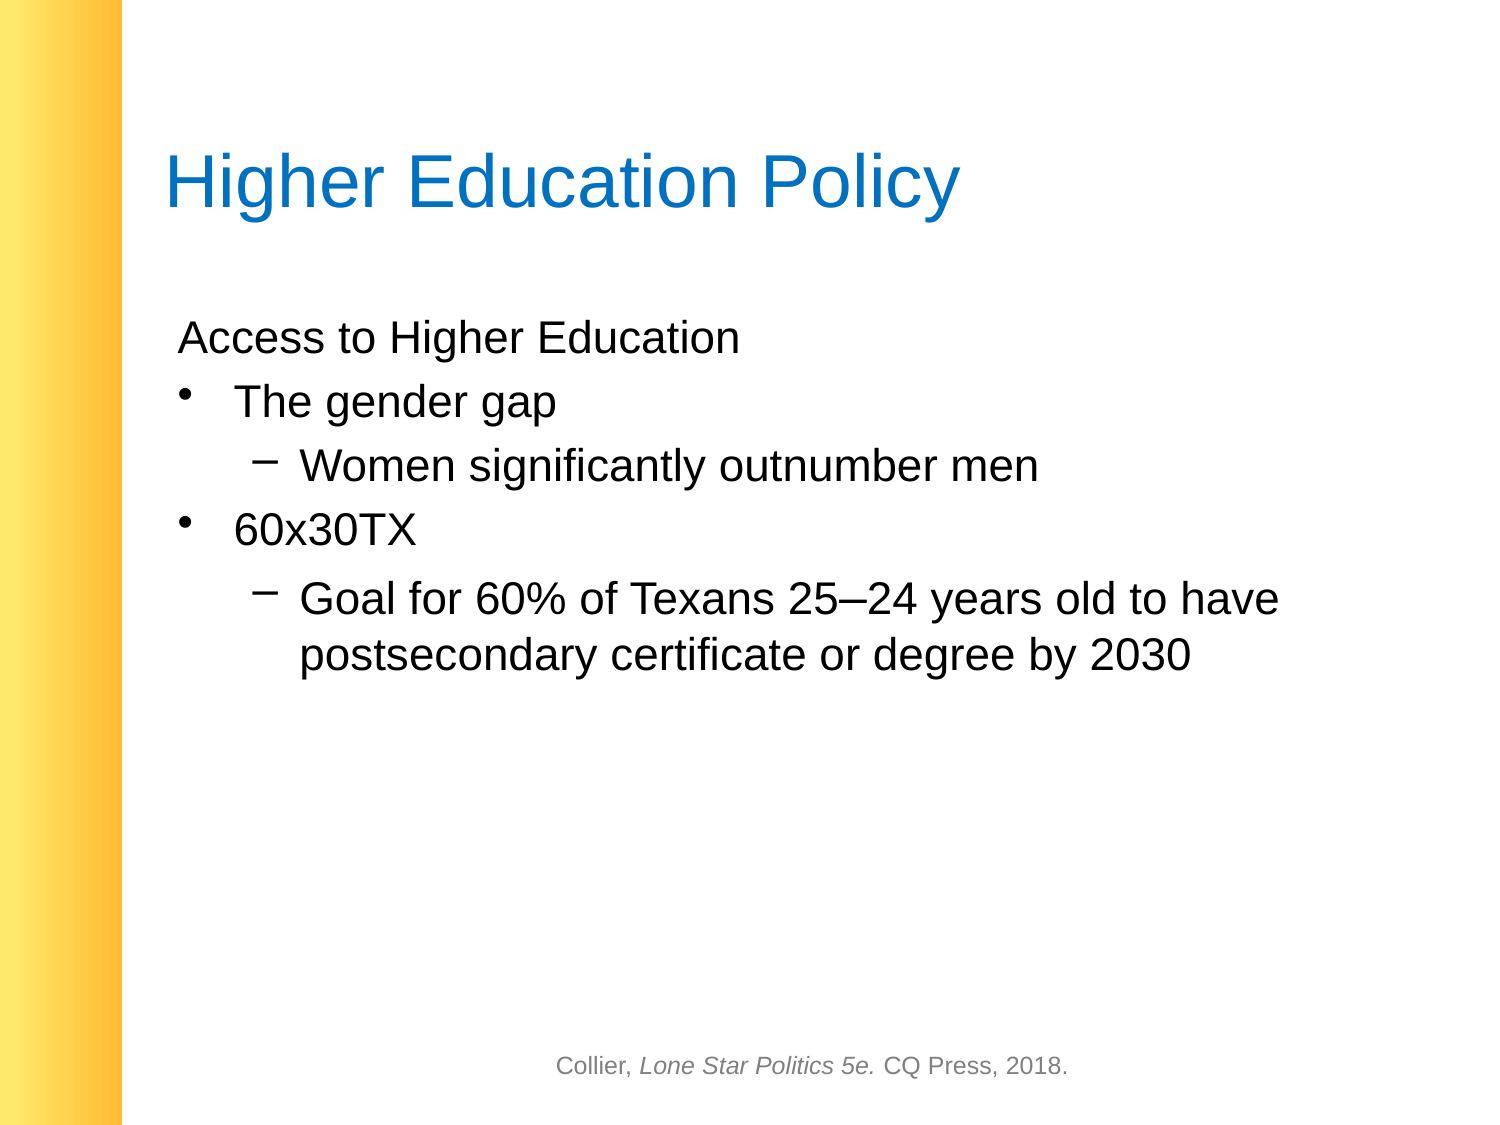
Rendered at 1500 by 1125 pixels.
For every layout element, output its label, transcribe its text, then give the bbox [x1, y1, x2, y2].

picture [0, 0, 1500, 1125]
title Higher Education Policy [150, 125, 1463, 313]
list Access to Higher Education The gender gap Women significantly outnumber men 60x30TX Goal for 60% of Texans 25–24 years old to have postsecondary certificate or degree by 2030 [162, 313, 1388, 1075]
text_box Collier, Lone Star Politics 5e. CQ Press, 2018. [525, 1042, 1100, 1087]
